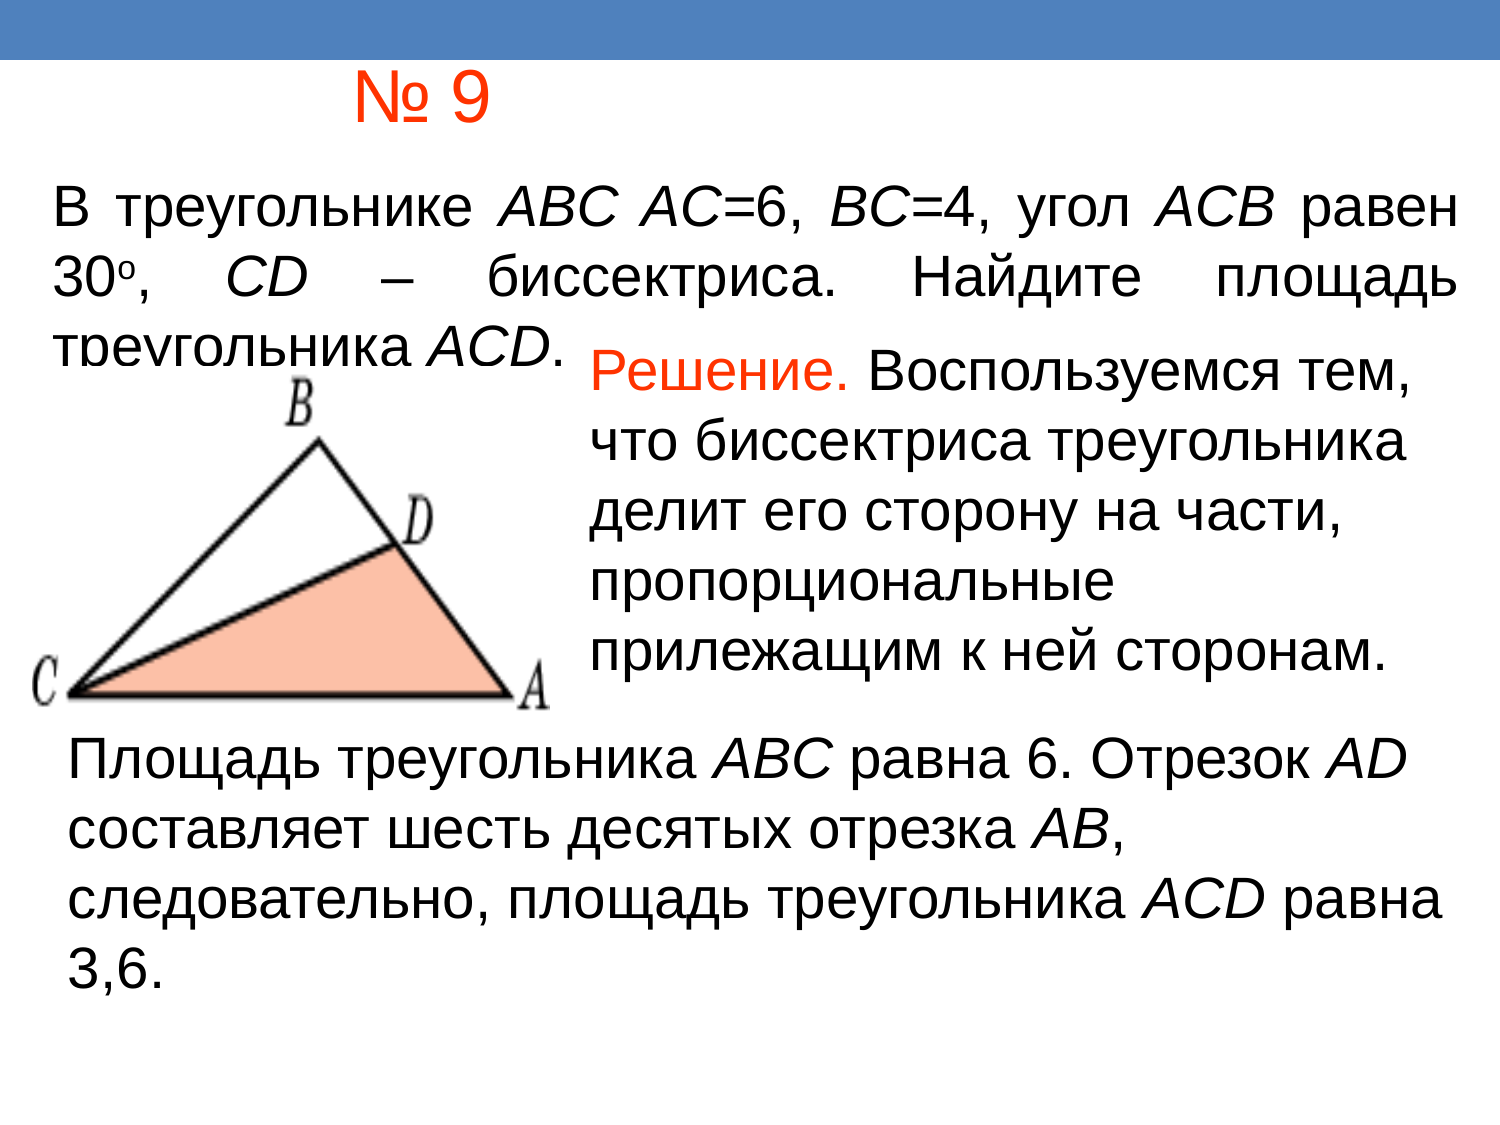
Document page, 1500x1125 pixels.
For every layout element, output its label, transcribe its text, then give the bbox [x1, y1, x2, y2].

text_box Решение. Воспользуемся тем, что биссектриса треугольника делит его сторону на части, пропорциональные прилежащим к ней сторонам. [574, 324, 1475, 690]
text_box Площадь треугольника ABC равна 6. Отрезок AD составляет шесть десятых отрезка AB, следовательно, площадь треугольника ACD равна 3,6. [53, 712, 1500, 1008]
title № 9 [336, 24, 1388, 160]
text_box В треугольнике ABC AC=6, BC=4, угол ACB равен 30о, CD – биссектриса. Найдите площадь треугольника AСD. [37, 160, 1475, 386]
picture [32, 366, 550, 733]
